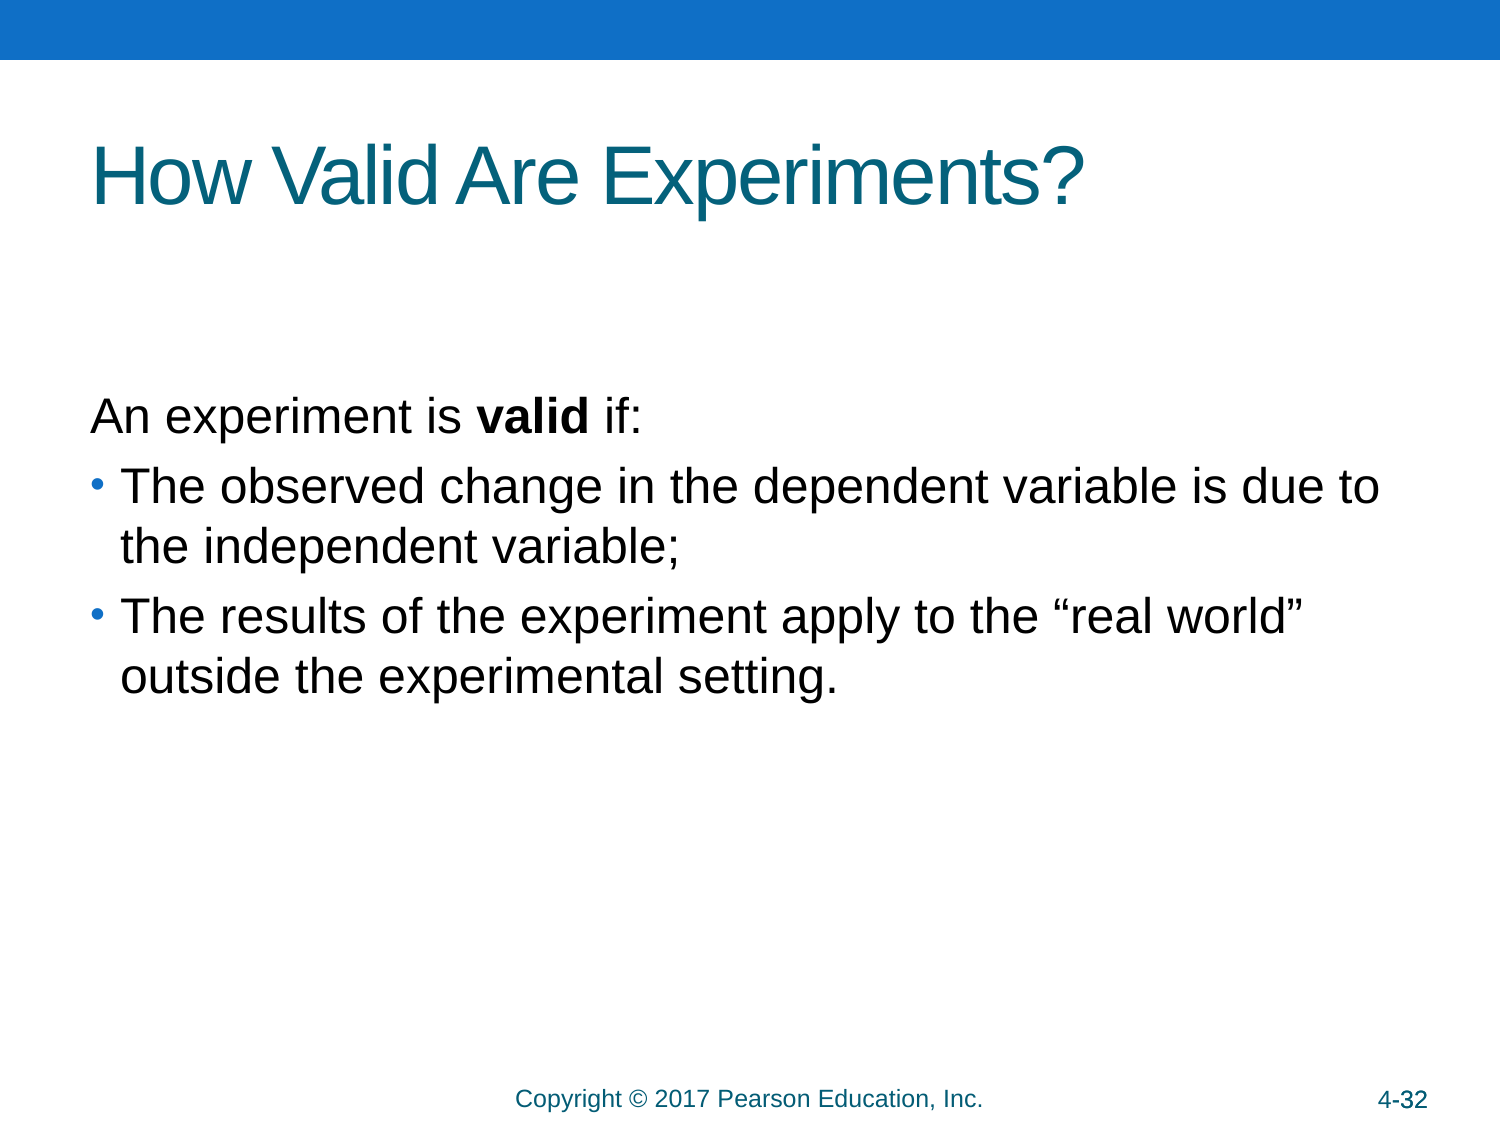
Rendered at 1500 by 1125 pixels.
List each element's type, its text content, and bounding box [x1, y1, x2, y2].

title How Valid Are Experiments? [75, 90, 1425, 253]
list An experiment is valid if: The observed change in the dependent variable is due to the independent variable; The results of the experiment apply to the “real world” outside the experimental setting. [75, 376, 1425, 1125]
